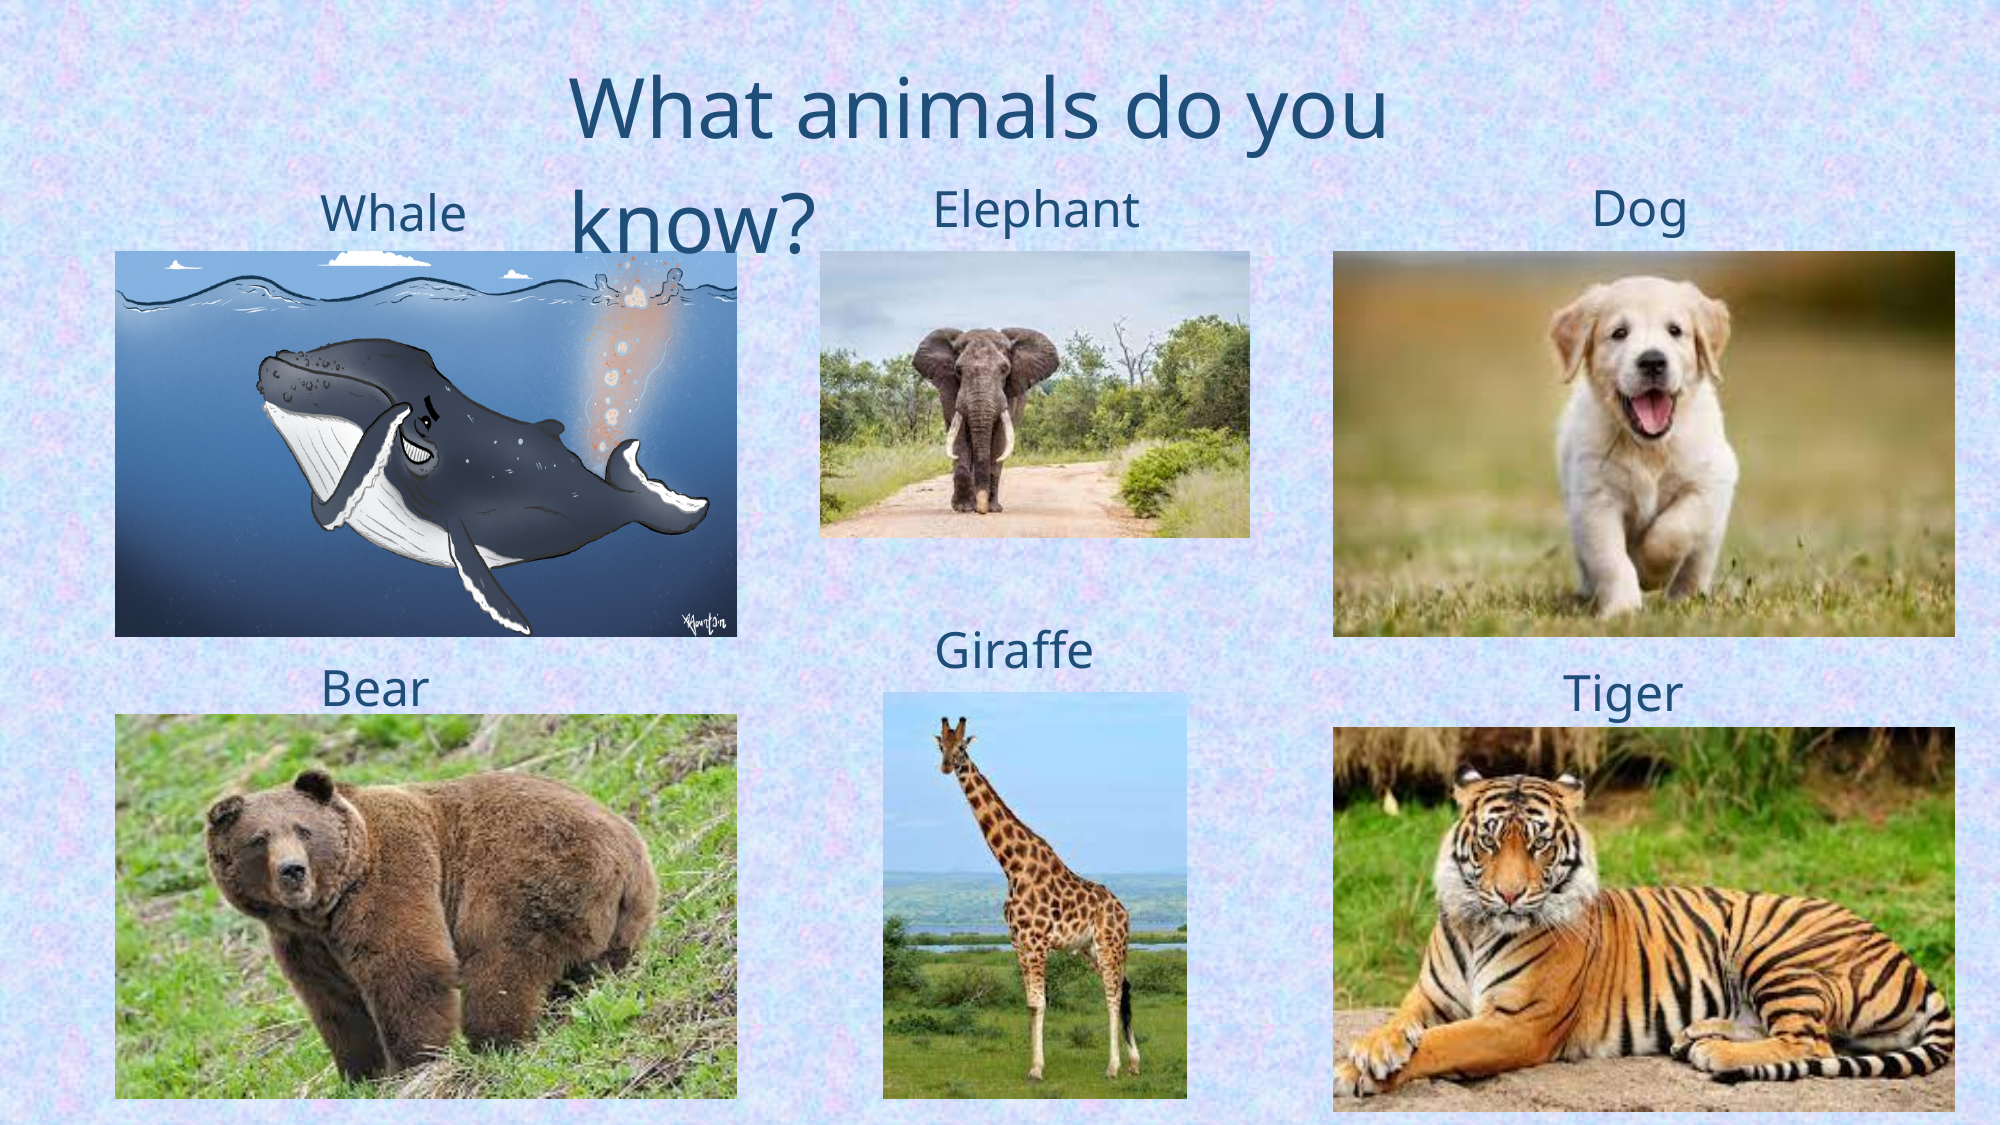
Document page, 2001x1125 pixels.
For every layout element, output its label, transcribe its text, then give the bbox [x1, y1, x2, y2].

text_box Bear [306, 648, 554, 714]
text_box Tiger [1548, 654, 1797, 727]
text_box Whale [306, 173, 553, 249]
text_box Giraffe [919, 611, 1168, 686]
picture [115, 714, 737, 1099]
picture [819, 251, 1250, 538]
picture [1332, 727, 1955, 1112]
picture [883, 692, 1187, 1099]
text_box What animals do you know? [553, 32, 1637, 278]
text_box Dog [1637, 168, 1825, 244]
picture [1332, 251, 1955, 637]
picture [115, 251, 737, 637]
